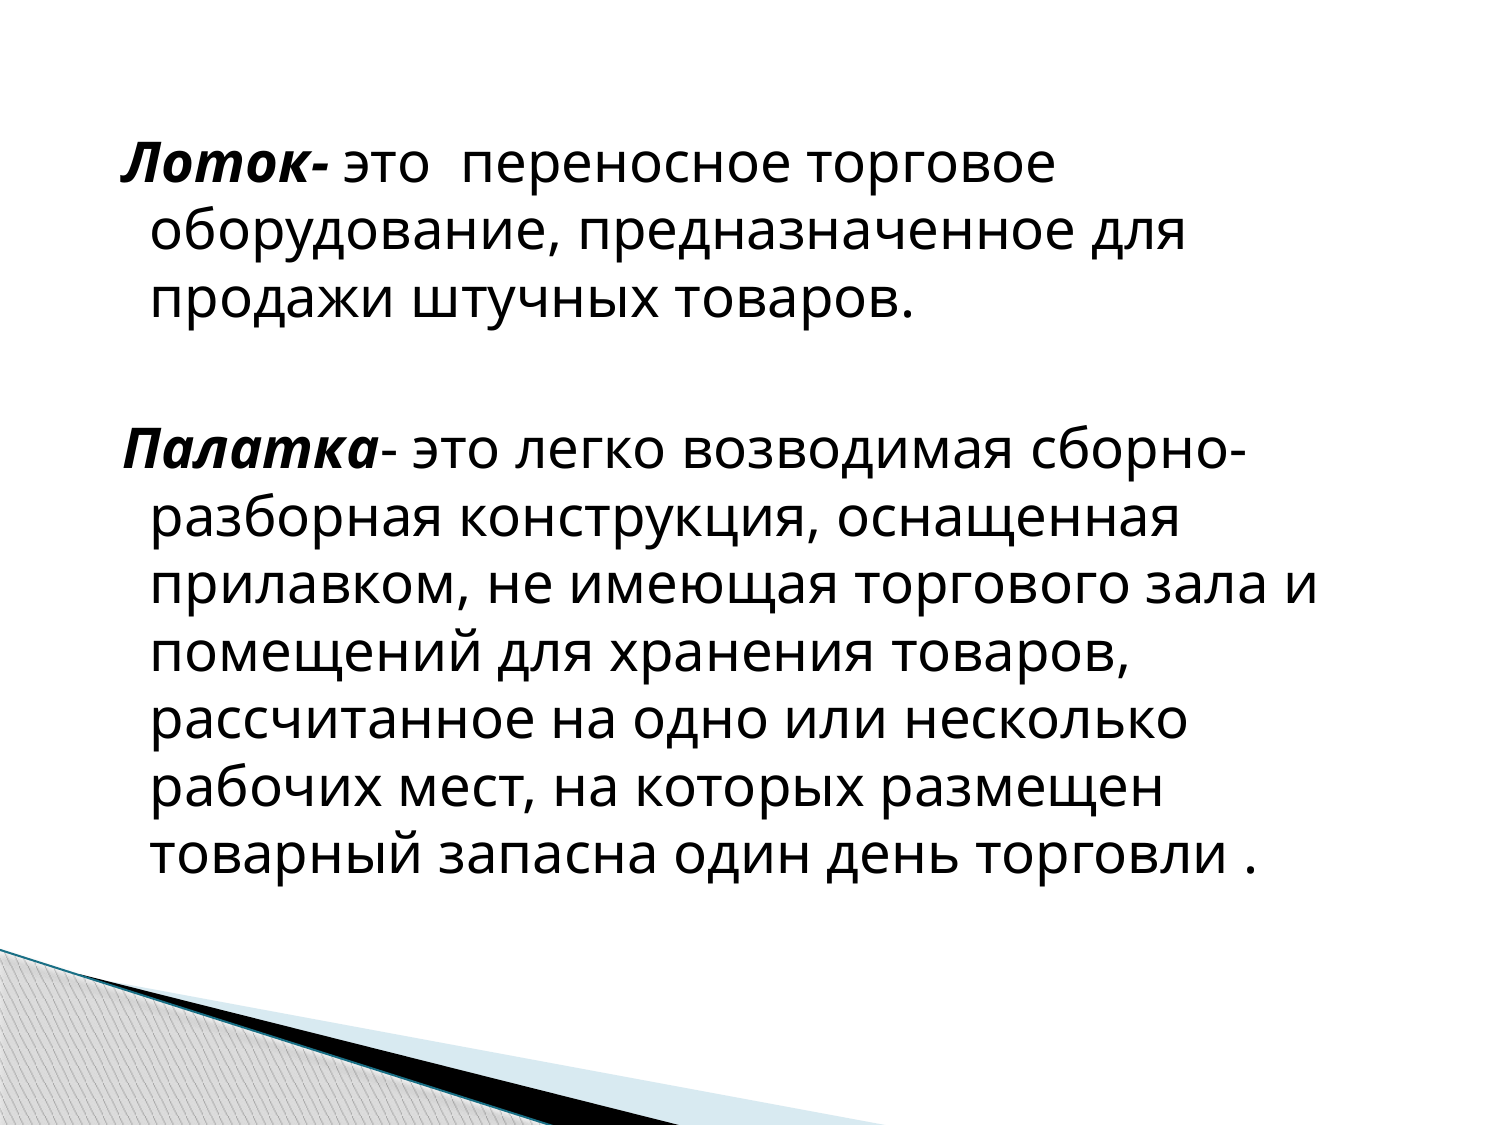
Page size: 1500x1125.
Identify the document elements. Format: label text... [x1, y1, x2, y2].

list Лоток- это переносное торговое оборудование, предназначенное для продажи штучных товаров. Палатка- это легко возводимая сборно-разборная конструкция, оснащенная прилавком, не имеющая торгового зала и помещений для хранения товаров, рассчитанное на одно или несколько рабочих мест, на которых размещен товарный запасна один день торговли . [75, 42, 1425, 1005]
